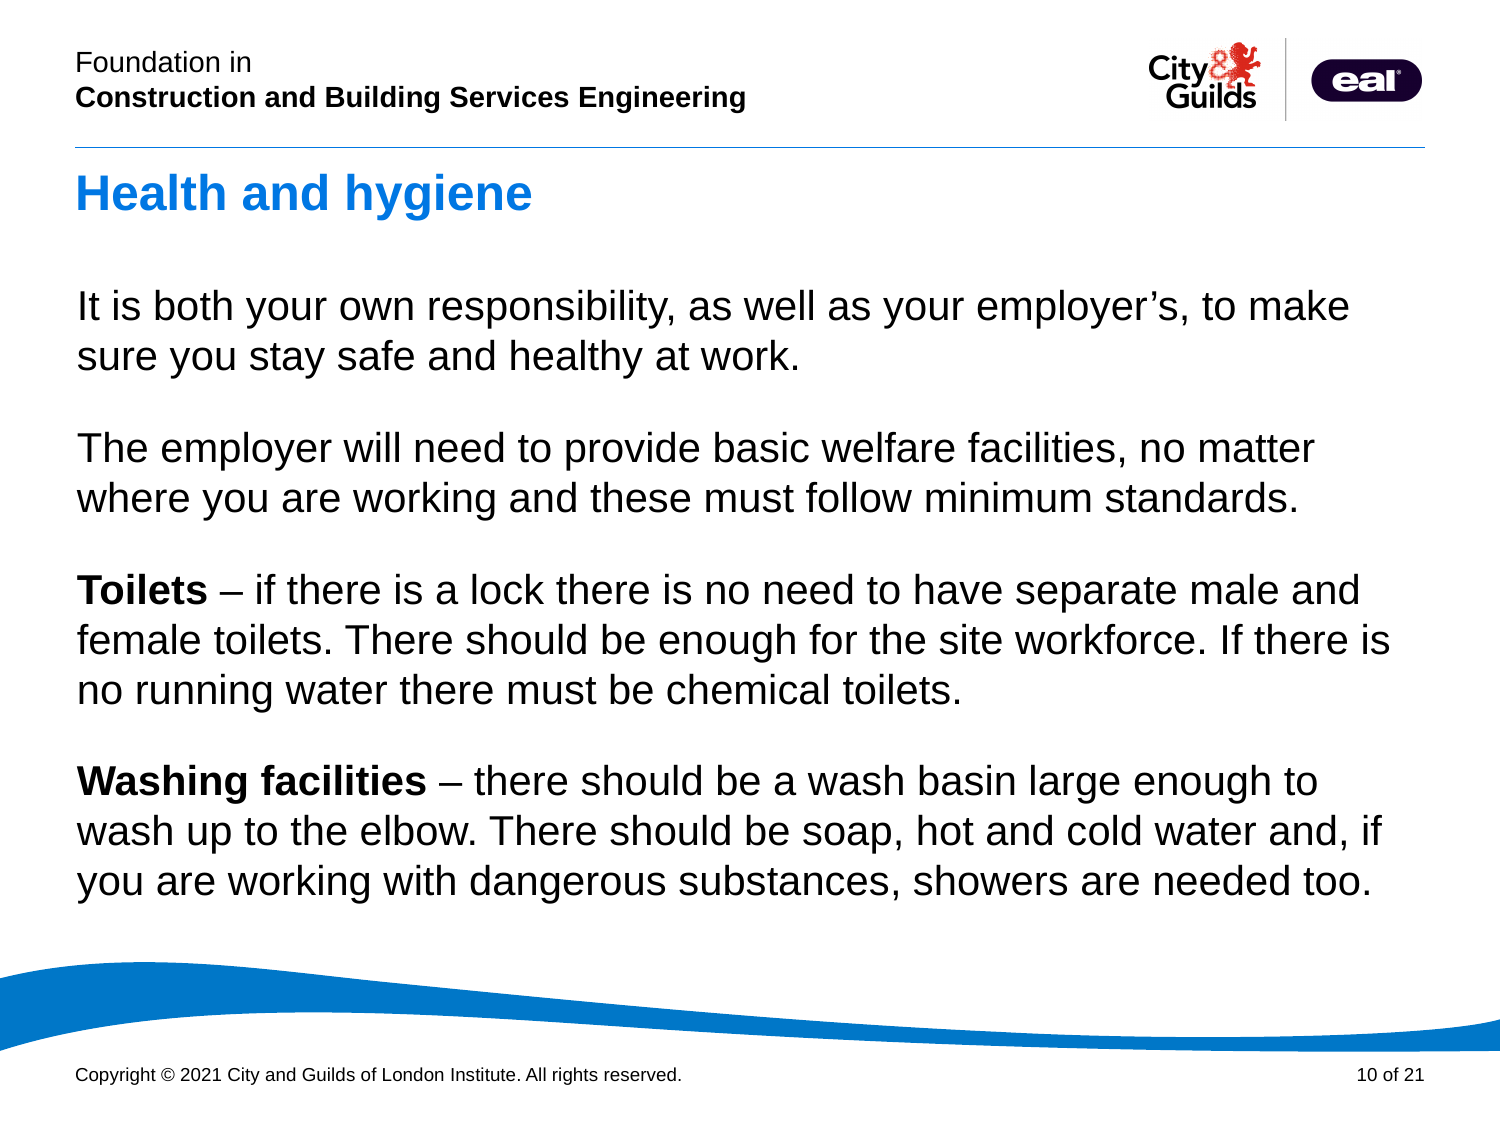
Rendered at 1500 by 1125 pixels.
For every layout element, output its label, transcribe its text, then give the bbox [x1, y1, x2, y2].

list It is both your own responsibility, as well as your employer’s, to make sure you stay safe and healthy at work. The employer will need to provide basic welfare facilities, no matter where you are working and these must follow minimum standards. Toilets – if there is a lock there is no need to have separate male and female toilets. There should be enough for the site workforce. If there is no running water there must be chemical toilets. Washing facilities – there should be a wash basin large enough to wash up to the elbow. There should be soap, hot and cold water and, if you are working with dangerous substances, showers are needed too. [76, 278, 1424, 1060]
title Health and hygiene [74, 160, 1388, 244]
picture [1149, 38, 1422, 121]
